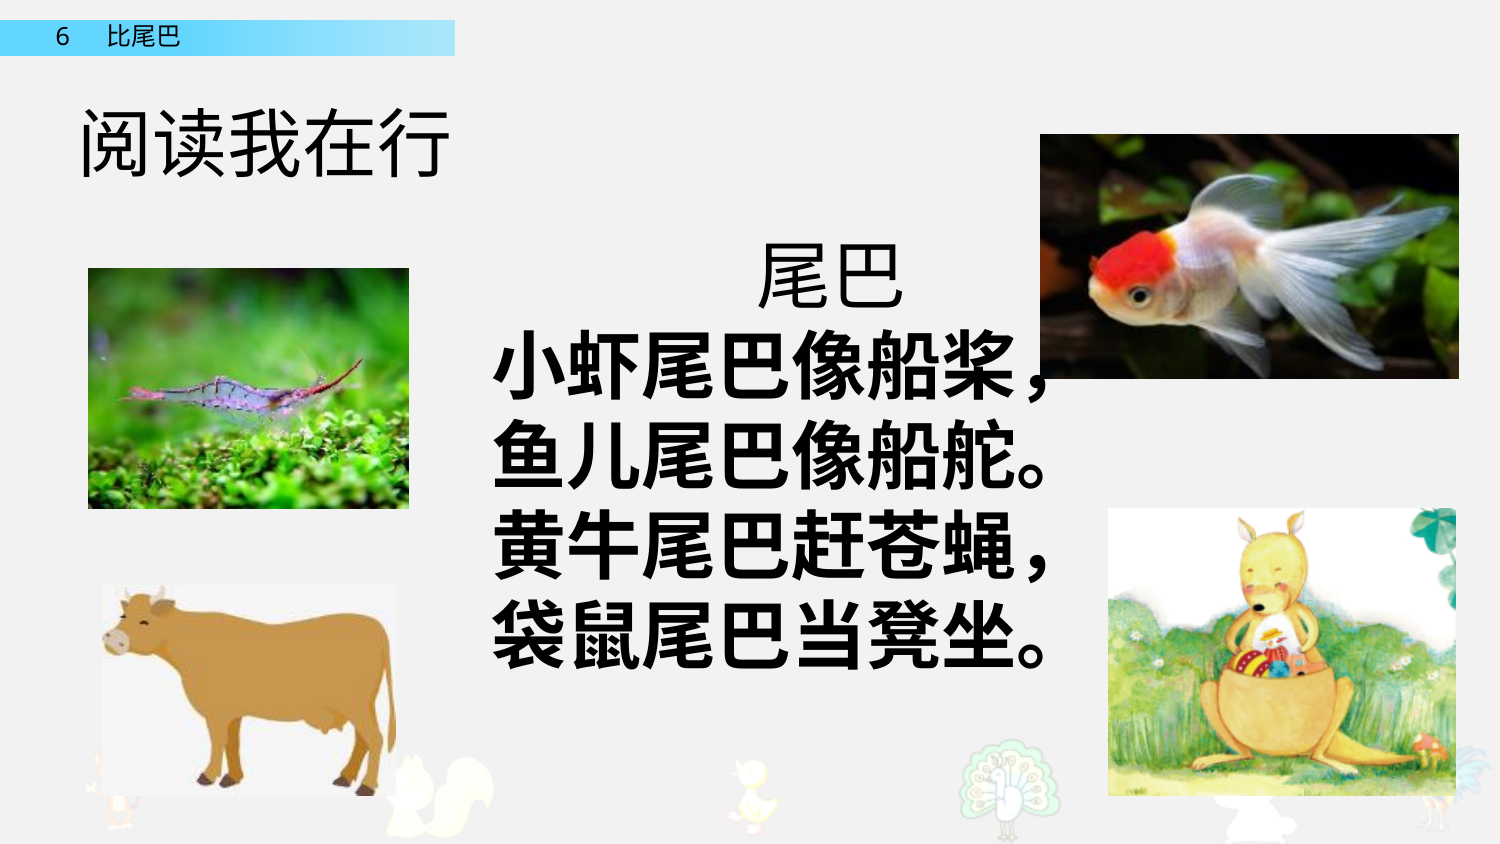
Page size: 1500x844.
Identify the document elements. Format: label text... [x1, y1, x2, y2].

text_box 尾巴 小虾尾巴像船桨， 鱼儿尾巴像船舵。 黄牛尾巴赶苍蝇， 袋鼠尾巴当凳坐。 [477, 220, 1186, 686]
picture [102, 585, 396, 796]
text_box 阅读我在行 [62, 89, 514, 194]
picture [1040, 134, 1459, 379]
picture [88, 268, 409, 509]
picture [1108, 508, 1456, 796]
